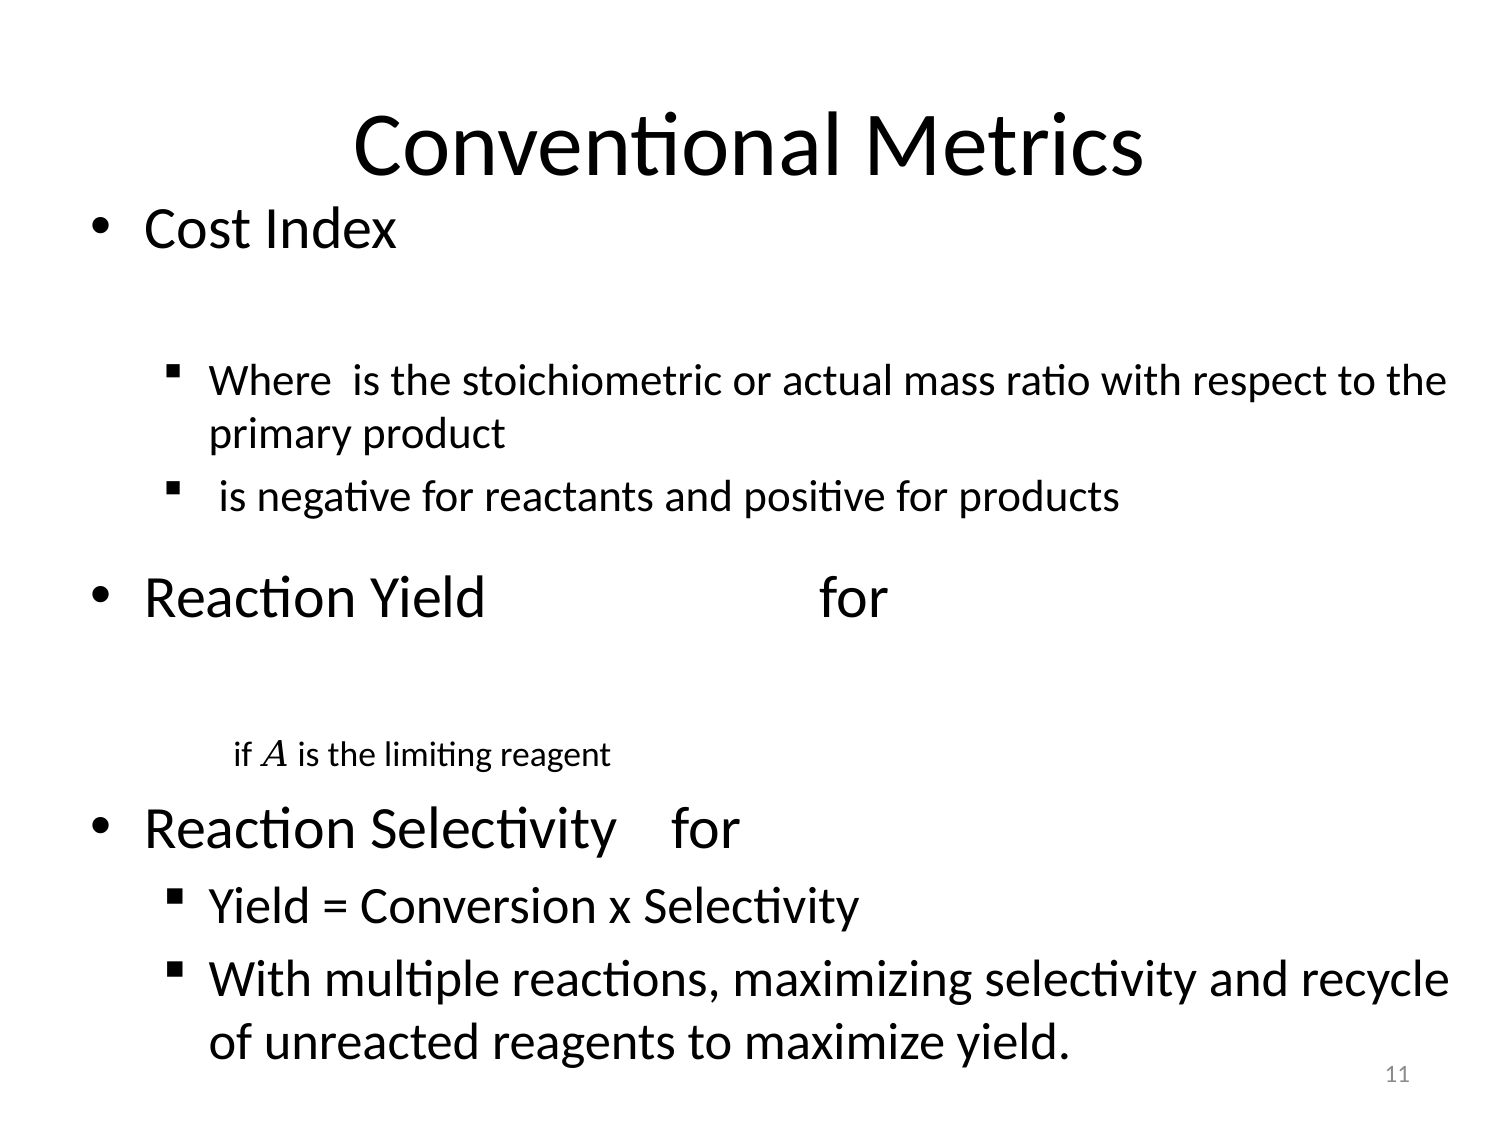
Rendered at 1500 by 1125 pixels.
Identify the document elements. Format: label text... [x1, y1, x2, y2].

title Conventional Metrics [75, 45, 1425, 233]
slide_number 11 [1074, 1042, 1425, 1103]
